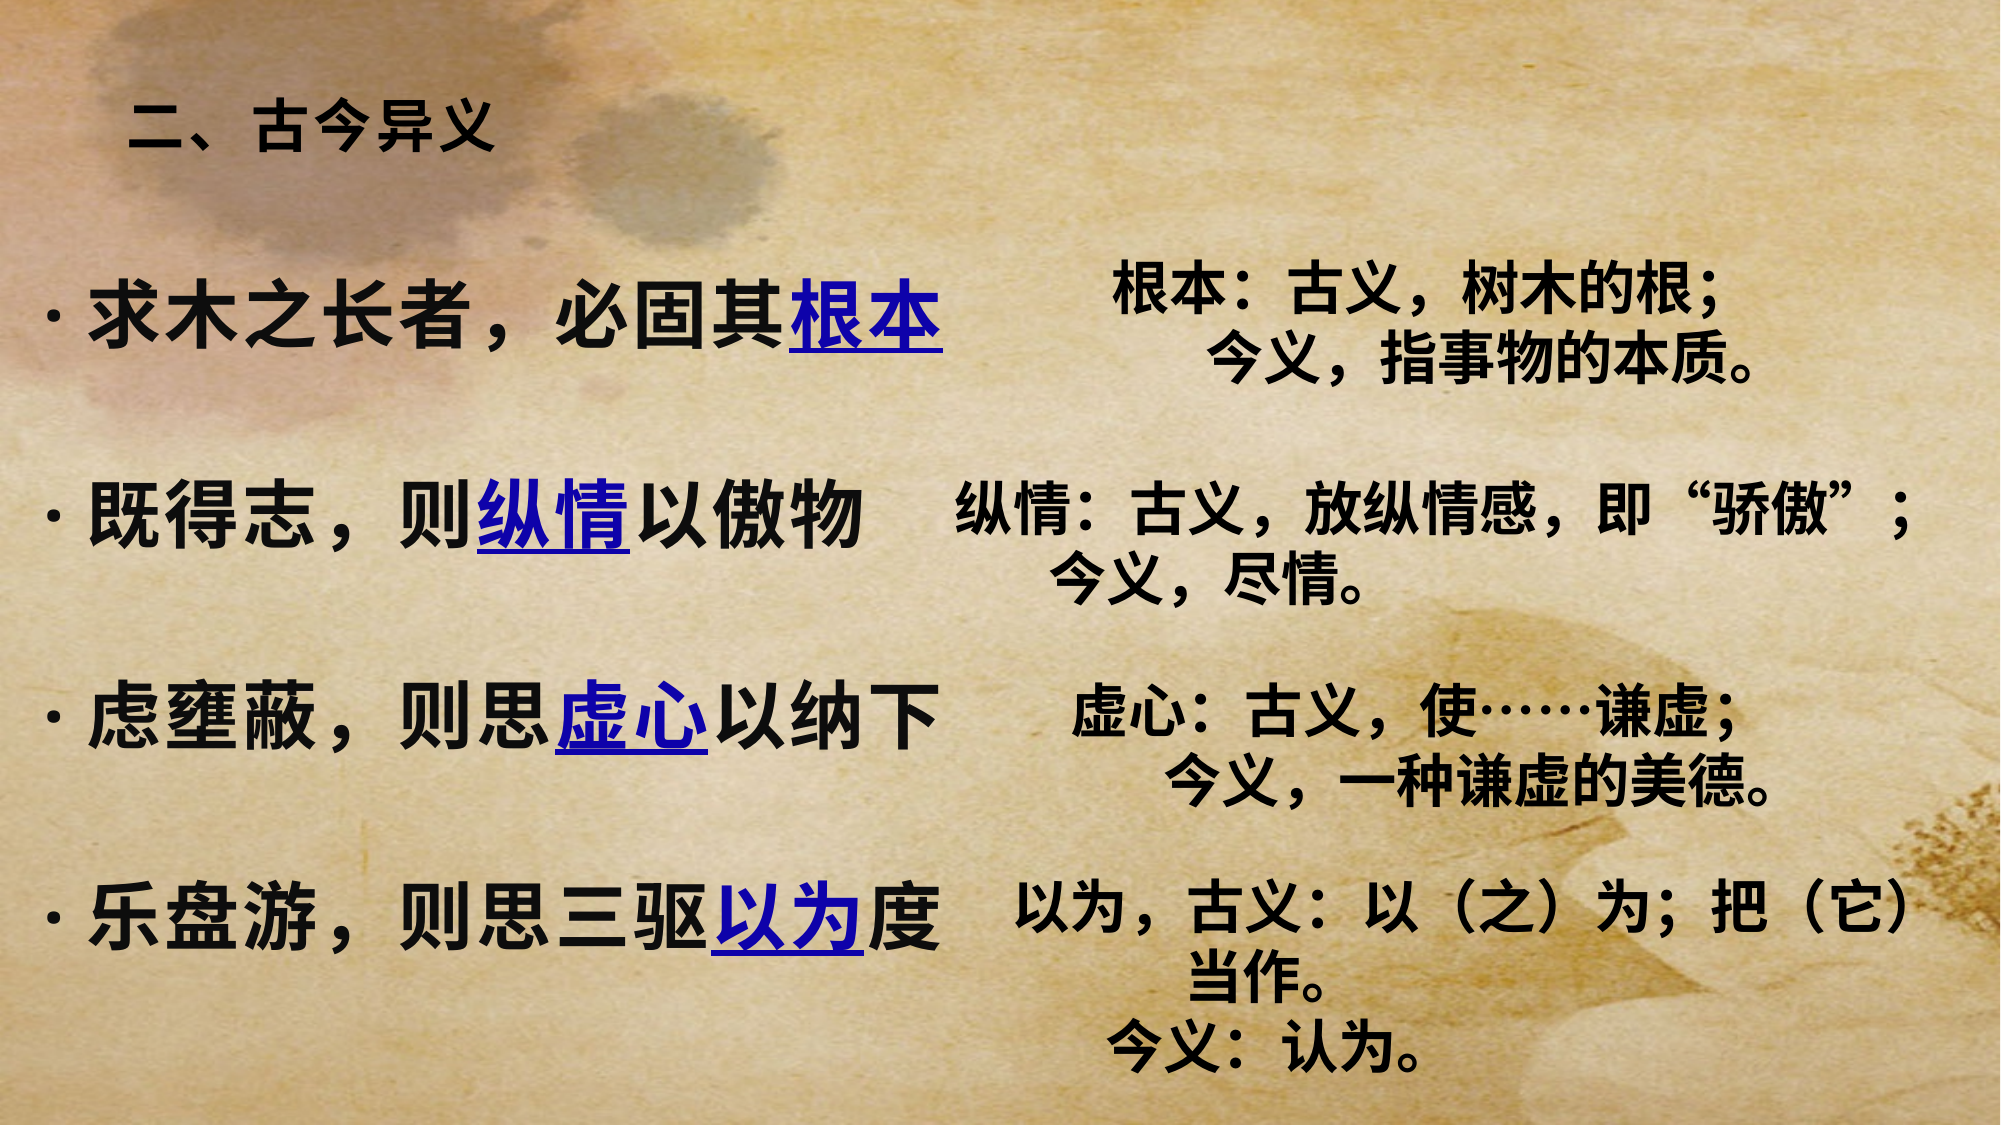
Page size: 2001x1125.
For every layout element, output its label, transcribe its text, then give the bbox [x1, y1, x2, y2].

text_box 纵情：古义，放纵情感，即“骄傲”； 今义，尽情。 [940, 465, 2000, 620]
text_box 以为，古义：以（之）为；把（它） 当作。 今义：认为。 [997, 862, 1970, 1088]
list ·求木之长者，必固其根本 ·既得志，则纵情以傲物 ·虑壅蔽，则思虚心以纳下 ·乐盘游，则思三驱以为度 [26, 177, 1097, 1063]
text_box 根本：古义，树木的根； 今义，指事物的本质。 [1096, 243, 1909, 399]
title 二、古今异义 [109, 70, 1891, 178]
picture [0, 0, 2001, 1125]
text_box 虚心：古义，使……谦虚； 今义，一种谦虚的美德。 [1055, 666, 1948, 822]
